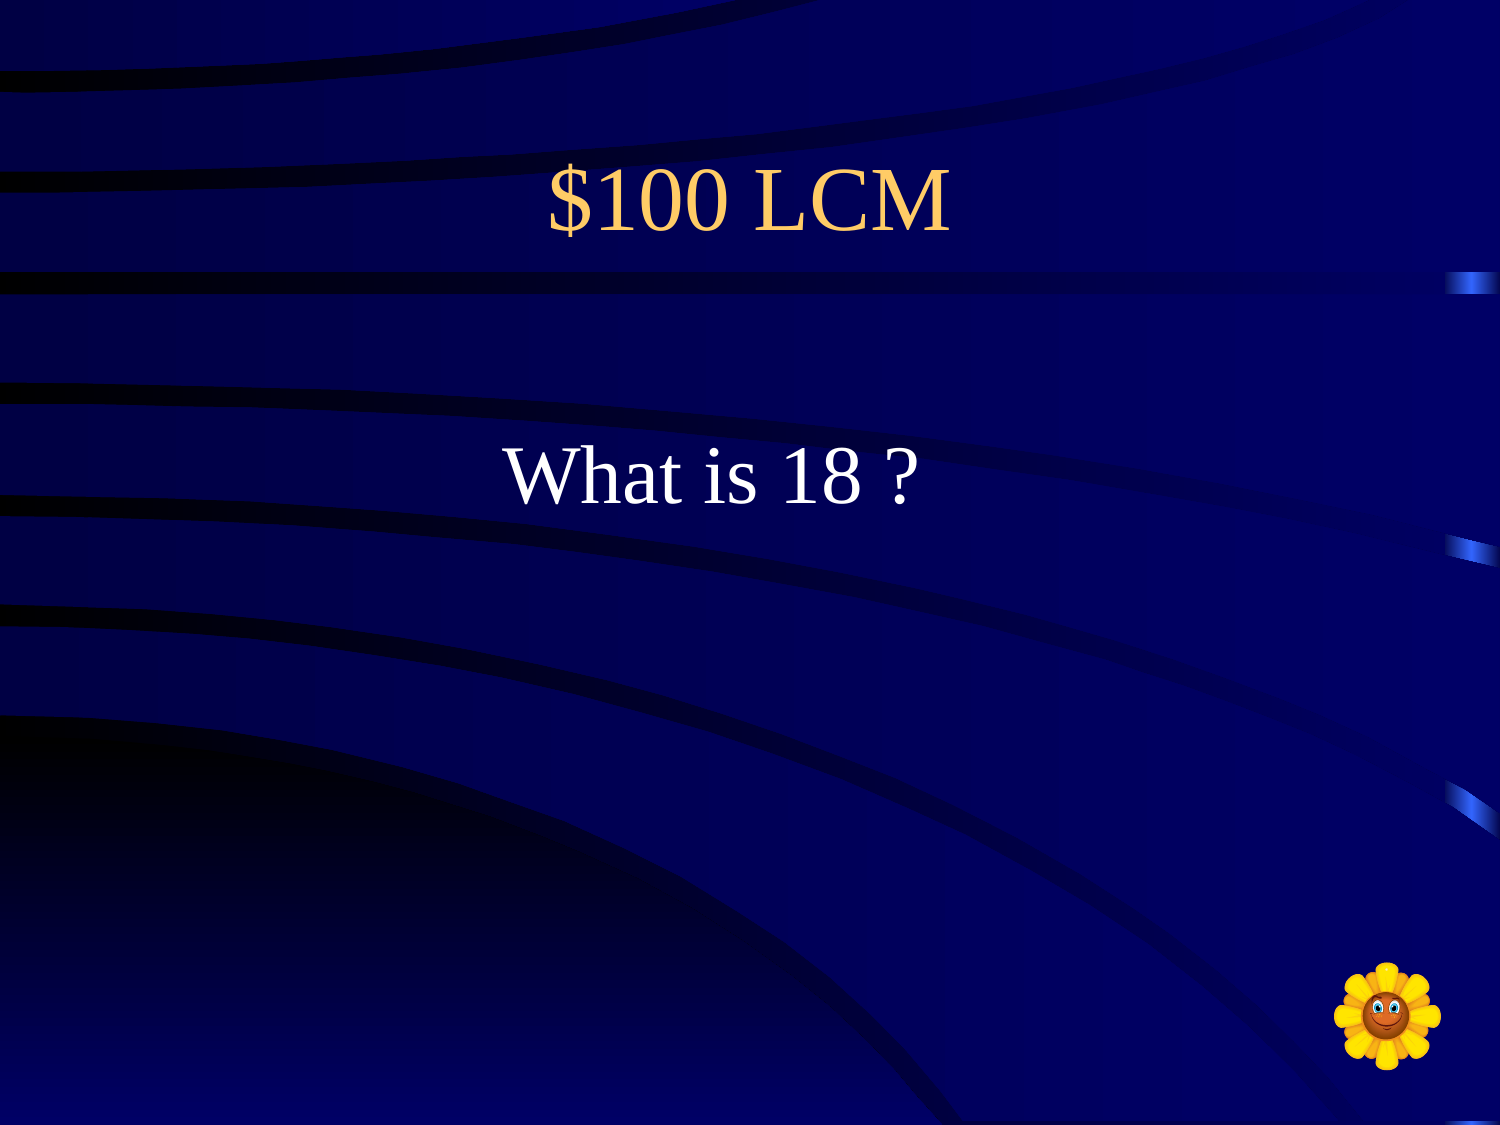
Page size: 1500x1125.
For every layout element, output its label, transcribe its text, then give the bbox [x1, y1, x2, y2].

text_box What is 18 ? [487, 412, 937, 528]
title $100 LCM [112, 99, 1388, 288]
picture [1333, 962, 1442, 1071]
